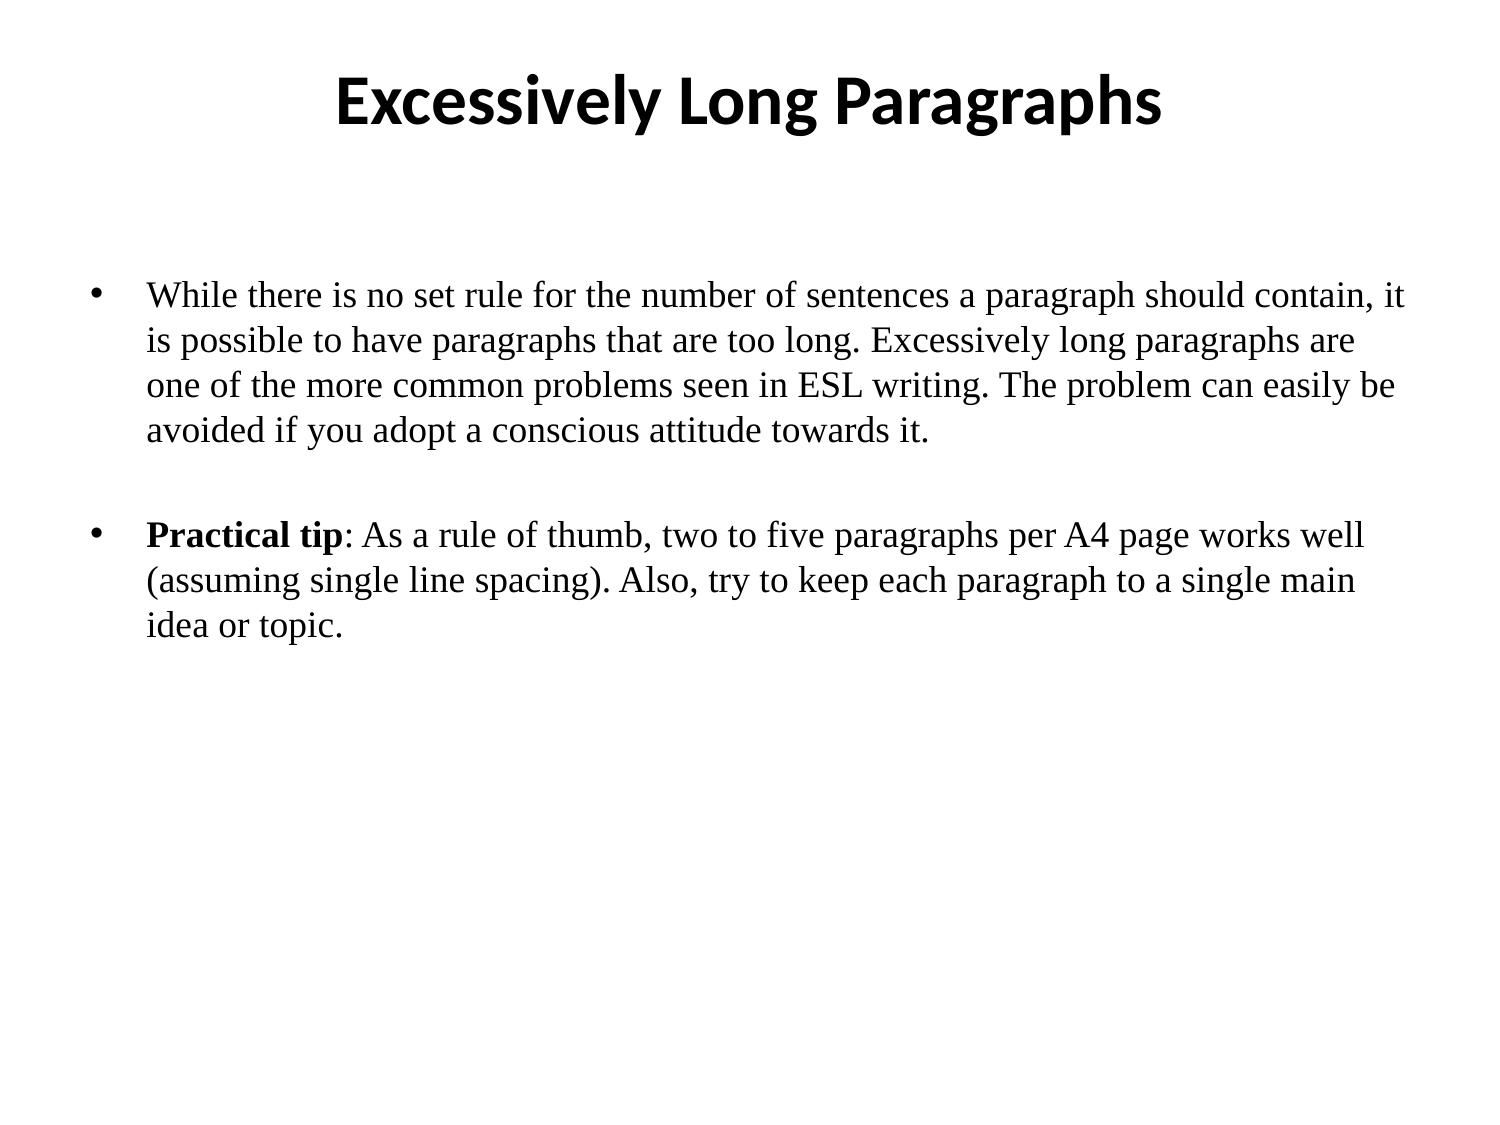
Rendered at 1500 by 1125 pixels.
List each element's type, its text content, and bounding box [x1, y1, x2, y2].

title Excessively Long Paragraphs [75, 45, 1425, 233]
list While there is no set rule for the number of sentences a paragraph should contain, it is possible to have paragraphs that are too long. Excessively long paragraphs are one of the more common problems seen in ESL writing. The problem can easily be avoided if you adopt a conscious attitude towards it. Practical tip: As a rule of thumb, two to five paragraphs per A4 page works well (assuming single line spacing). Also, try to keep each paragraph to a single main idea or topic. [75, 262, 1425, 1005]
